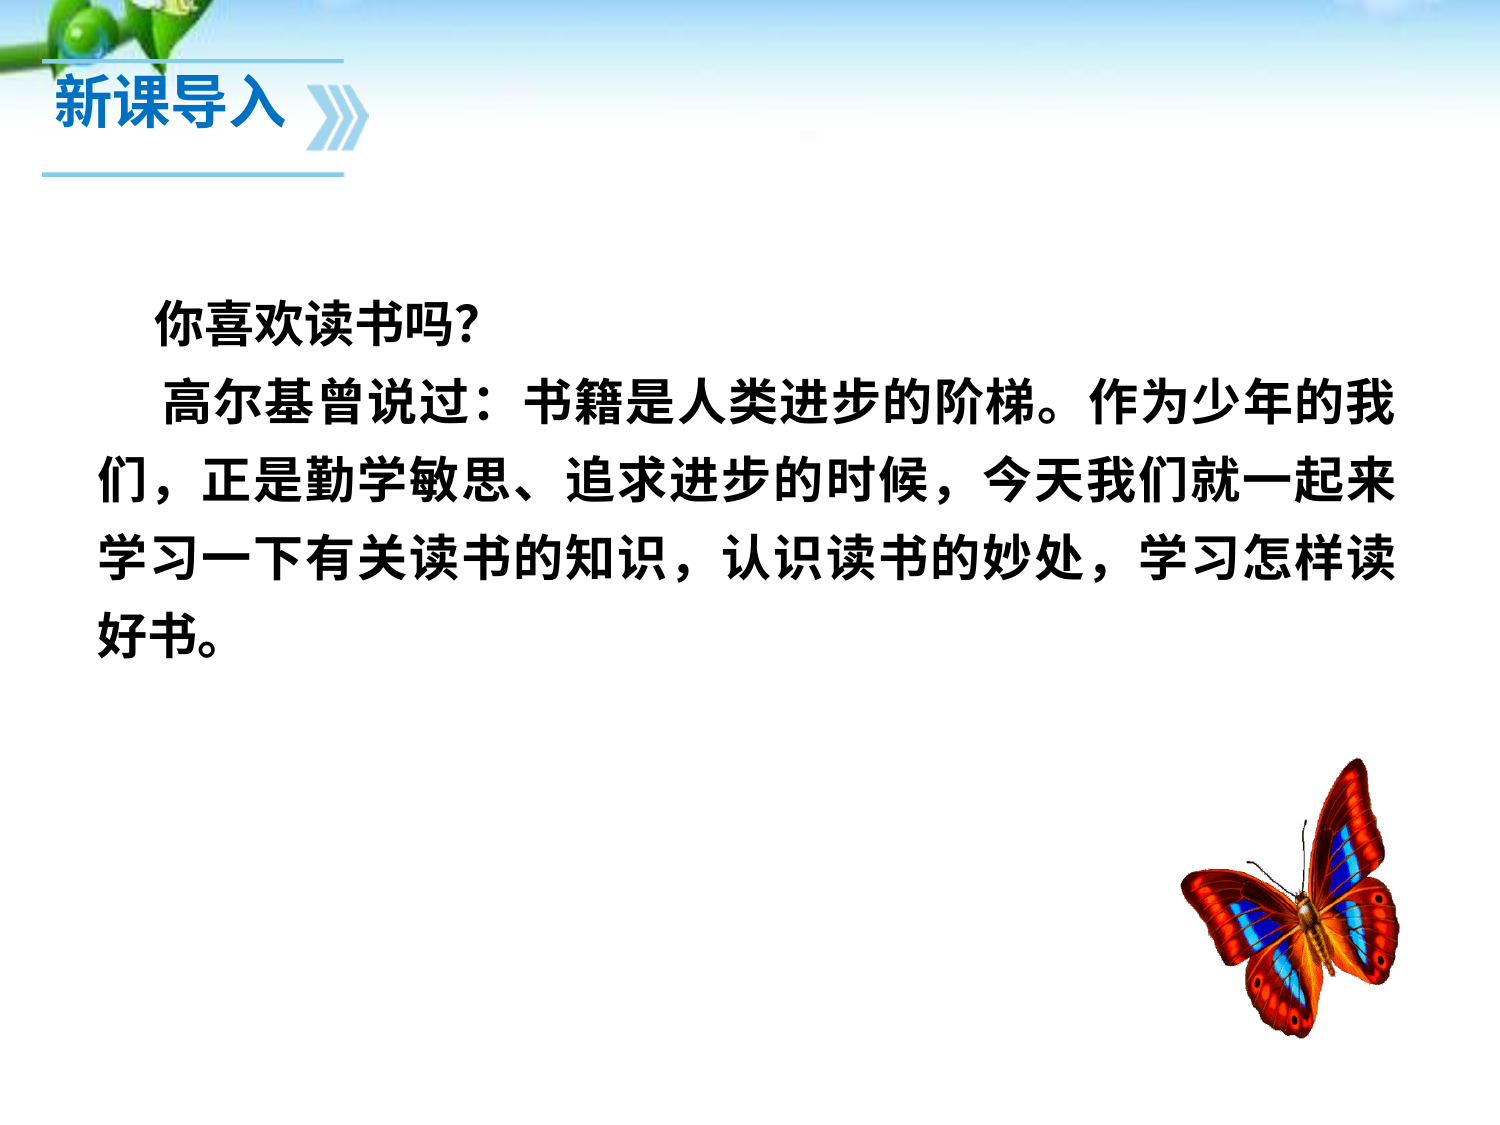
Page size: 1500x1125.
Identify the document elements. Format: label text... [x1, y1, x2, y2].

picture [0, 0, 1500, 1125]
text_box 你喜欢读书吗？ 高尔基曾说过：书籍是人类进步的阶梯。作为少年的我们，正是勤学敏思、追求进步的时候，今天我们就一起来学习一下有关读书的知识，认识读书的妙处，学习怎样读好书。 [82, 267, 1412, 672]
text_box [29, 57, 369, 177]
